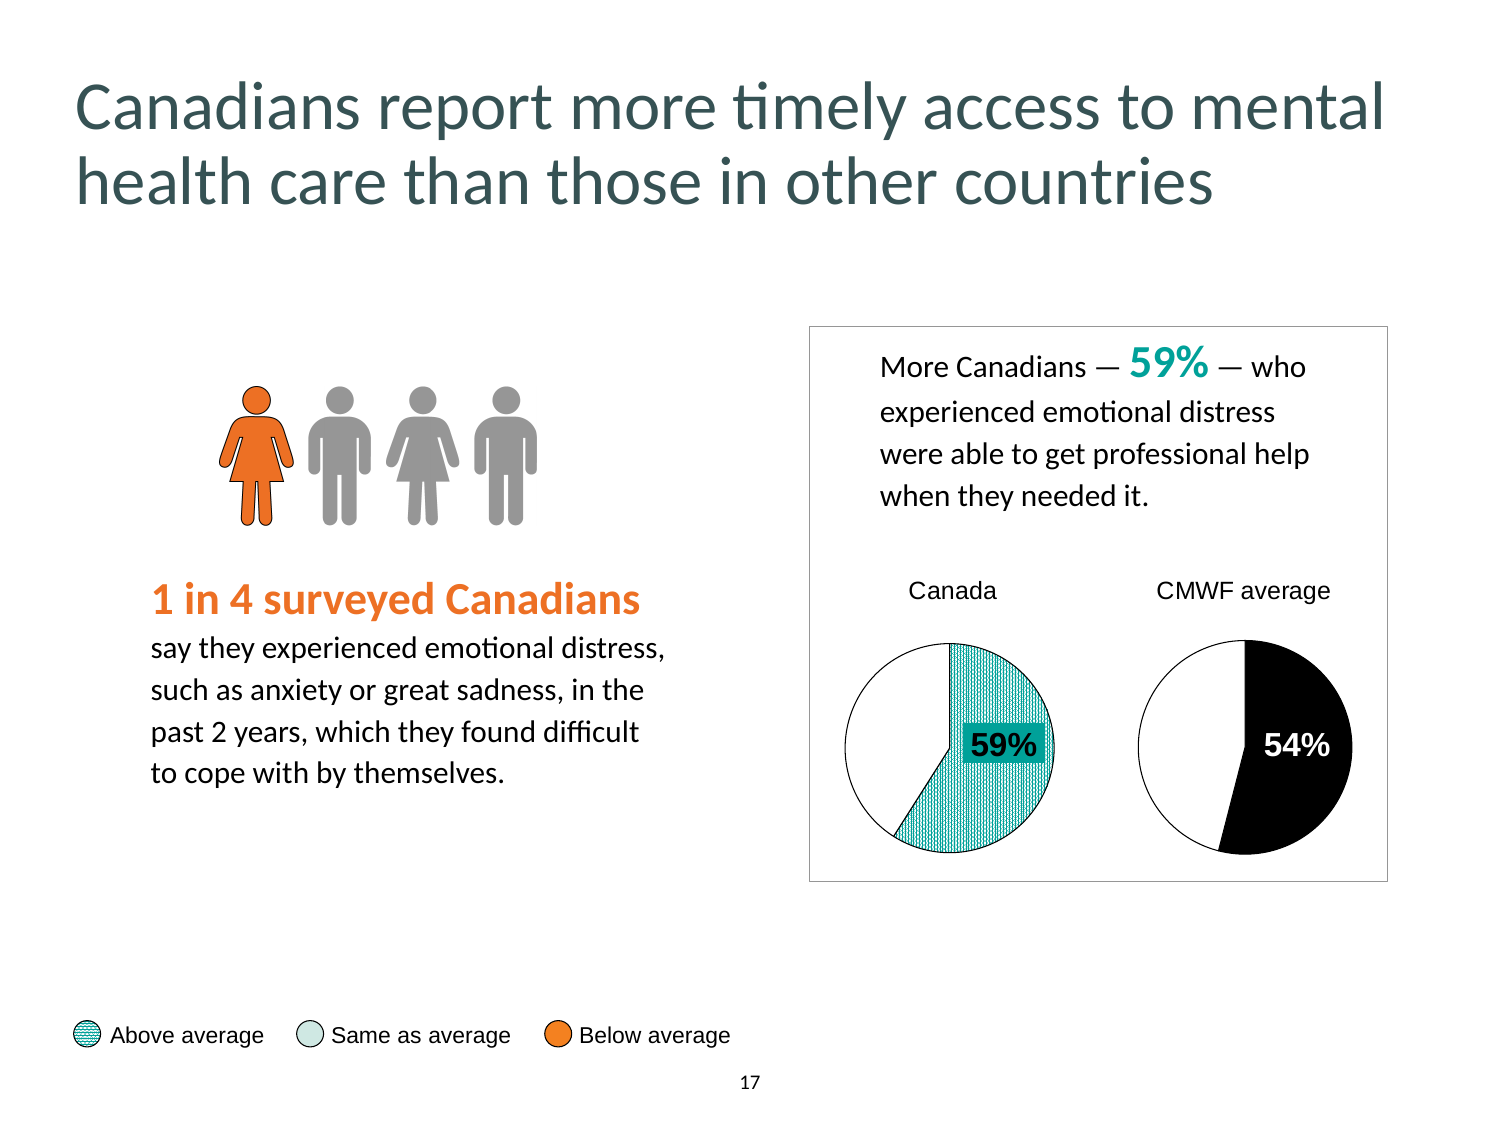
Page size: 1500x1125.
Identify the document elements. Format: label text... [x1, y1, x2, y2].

text_box More Canadians — 59% — who experienced emotional distress were able to get professional help when they needed it. [879, 338, 1339, 520]
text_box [73, 1012, 784, 1057]
title Canadians report more timely access to mental health care than those in other countries [60, 60, 1411, 152]
text_box [807, 324, 1390, 537]
picture [219, 386, 537, 526]
text_box 1 in 4 surveyed Canadians say they experienced emotional distress, such as anxiety or great sadness, in the past 2 years, which they found difficult to cope with by themselves. [135, 574, 691, 798]
chart [802, 538, 1399, 934]
